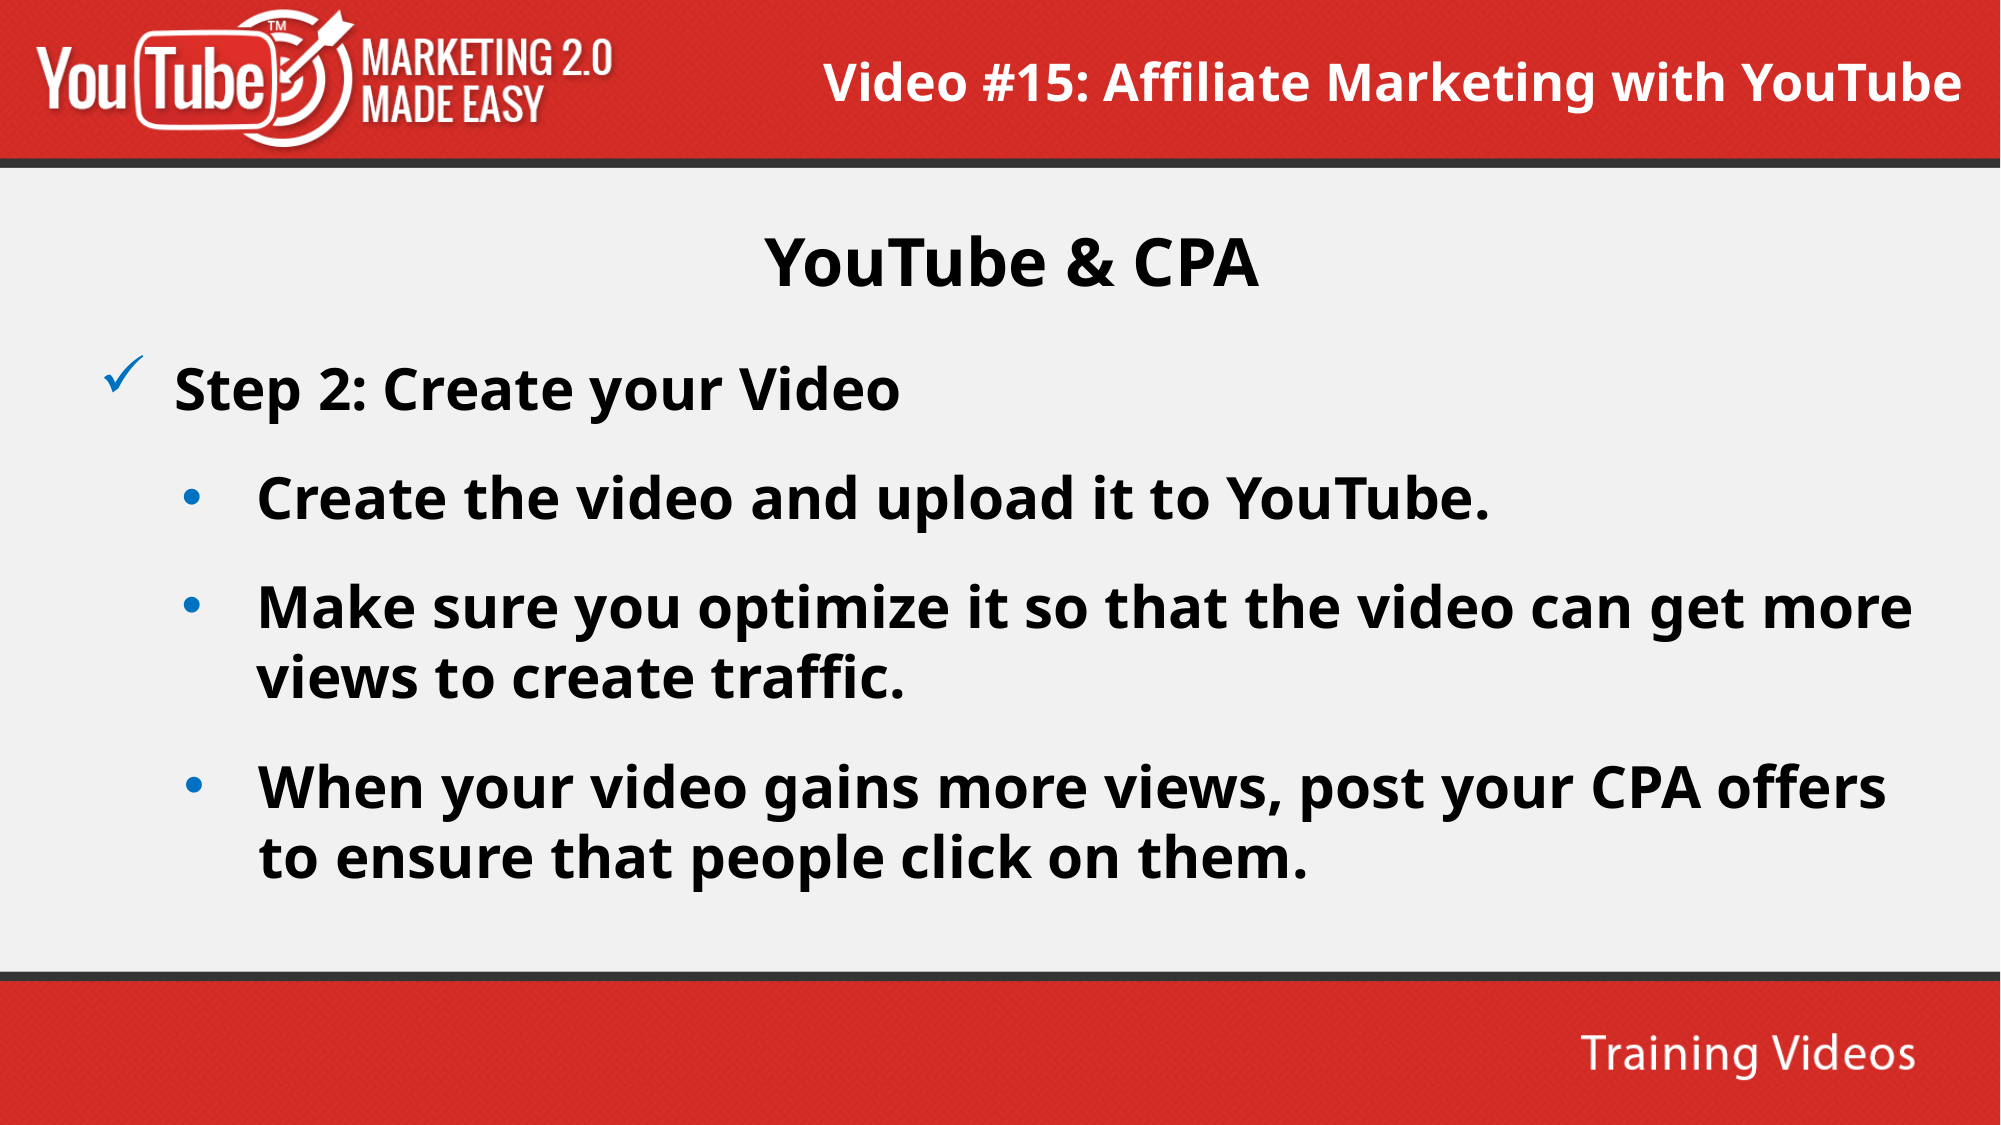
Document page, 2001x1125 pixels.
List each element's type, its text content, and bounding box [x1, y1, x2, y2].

text_box Create the video and upload it to YouTube. [166, 453, 1940, 539]
text_box YouTube & CPA [84, 212, 1922, 307]
text_box When your video gains more views, post your CPA offers to ensure that people click on them. [169, 742, 1940, 898]
picture [0, 0, 2001, 1125]
text_box Video #15: Affiliate Marketing with YouTube [725, 41, 1979, 119]
text_box Make sure you optimize it so that the video can get more views to create traffic. [166, 562, 1937, 718]
text_box Step 2: Create your Video [84, 344, 1939, 429]
